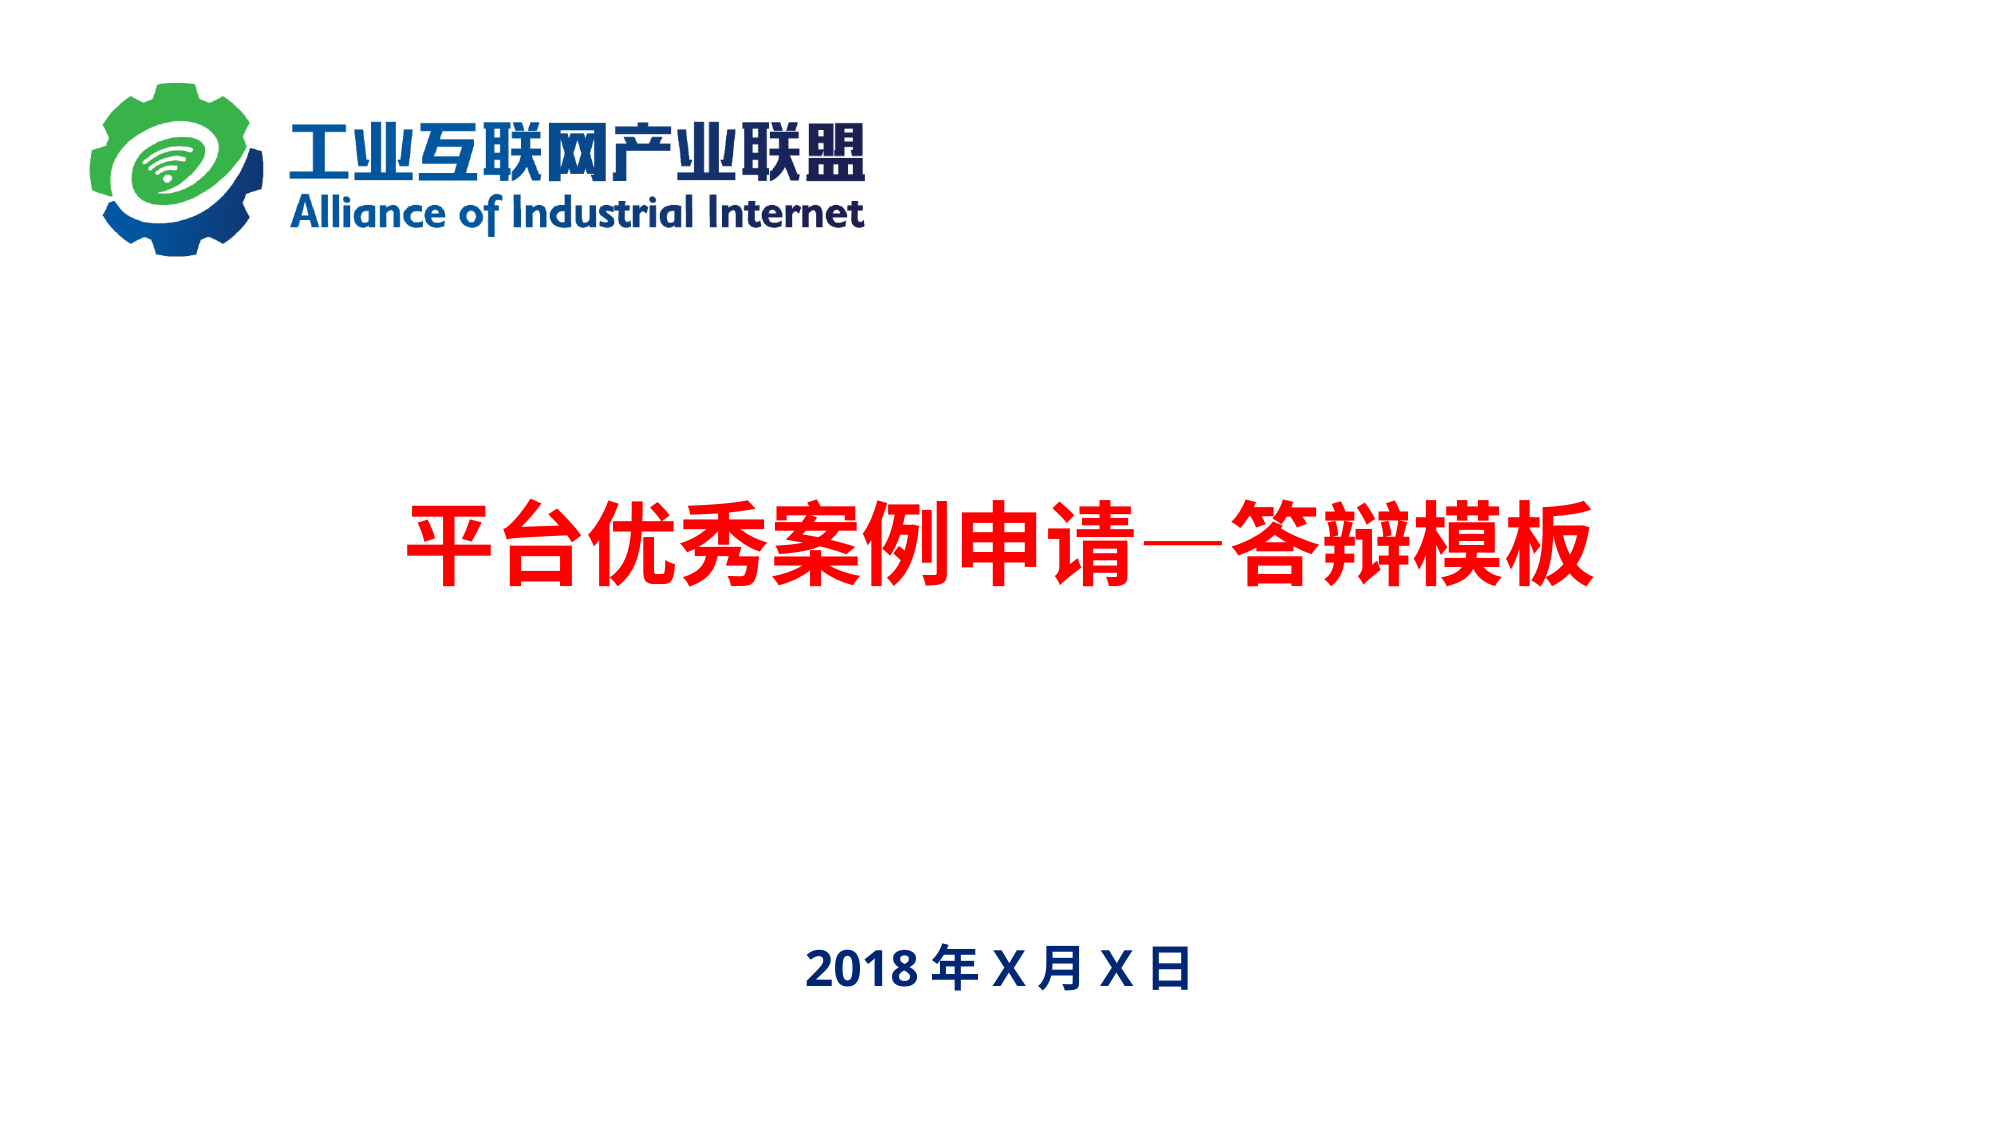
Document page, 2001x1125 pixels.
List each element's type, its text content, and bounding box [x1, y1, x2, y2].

text_box 平台优秀案例申请—答辩模板 [0, 479, 2000, 605]
picture [54, 50, 907, 287]
text_box 2018年X月X日 [0, 916, 2000, 1063]
